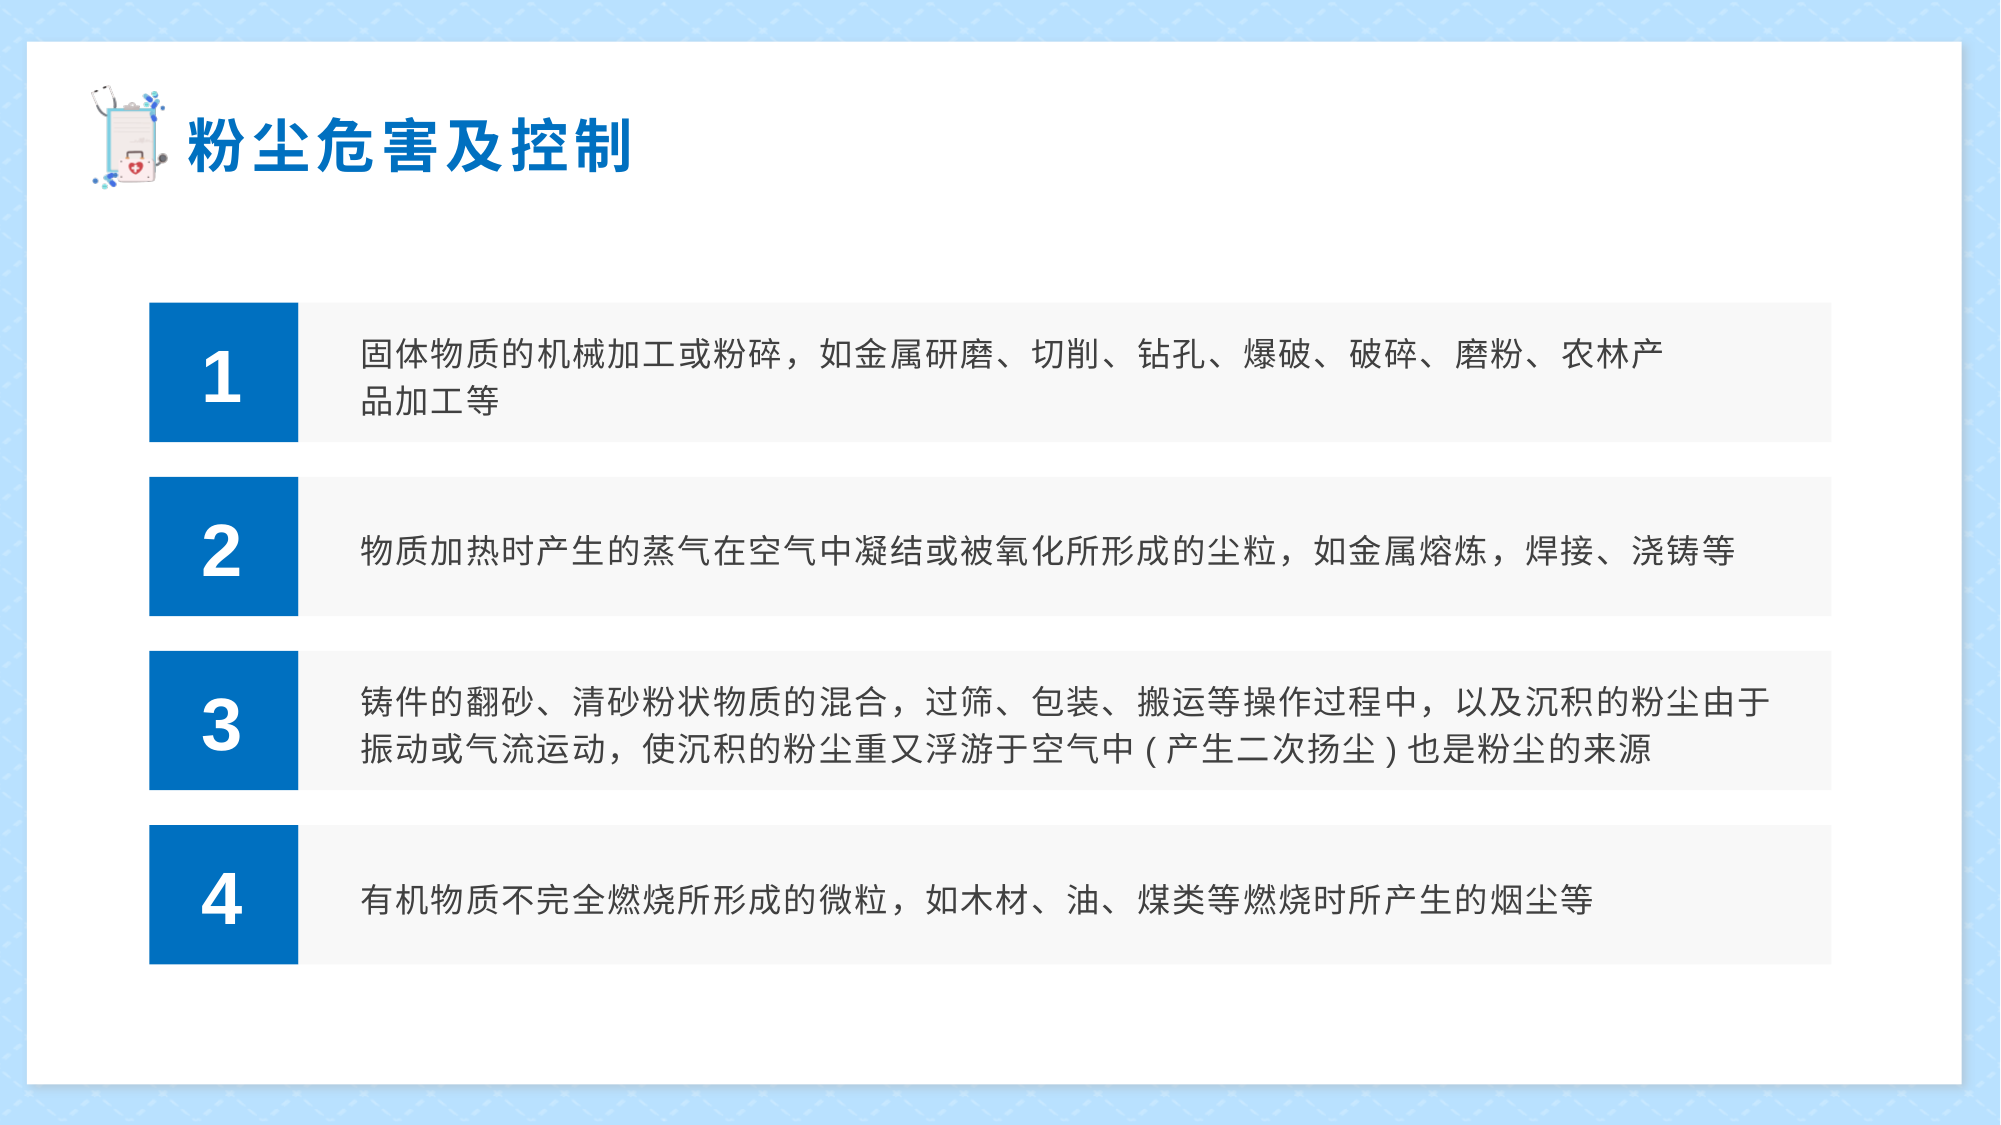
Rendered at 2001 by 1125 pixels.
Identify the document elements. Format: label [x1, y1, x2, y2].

text_box [64, 78, 711, 206]
text_box [149, 302, 1832, 965]
picture [0, 0, 2000, 1125]
